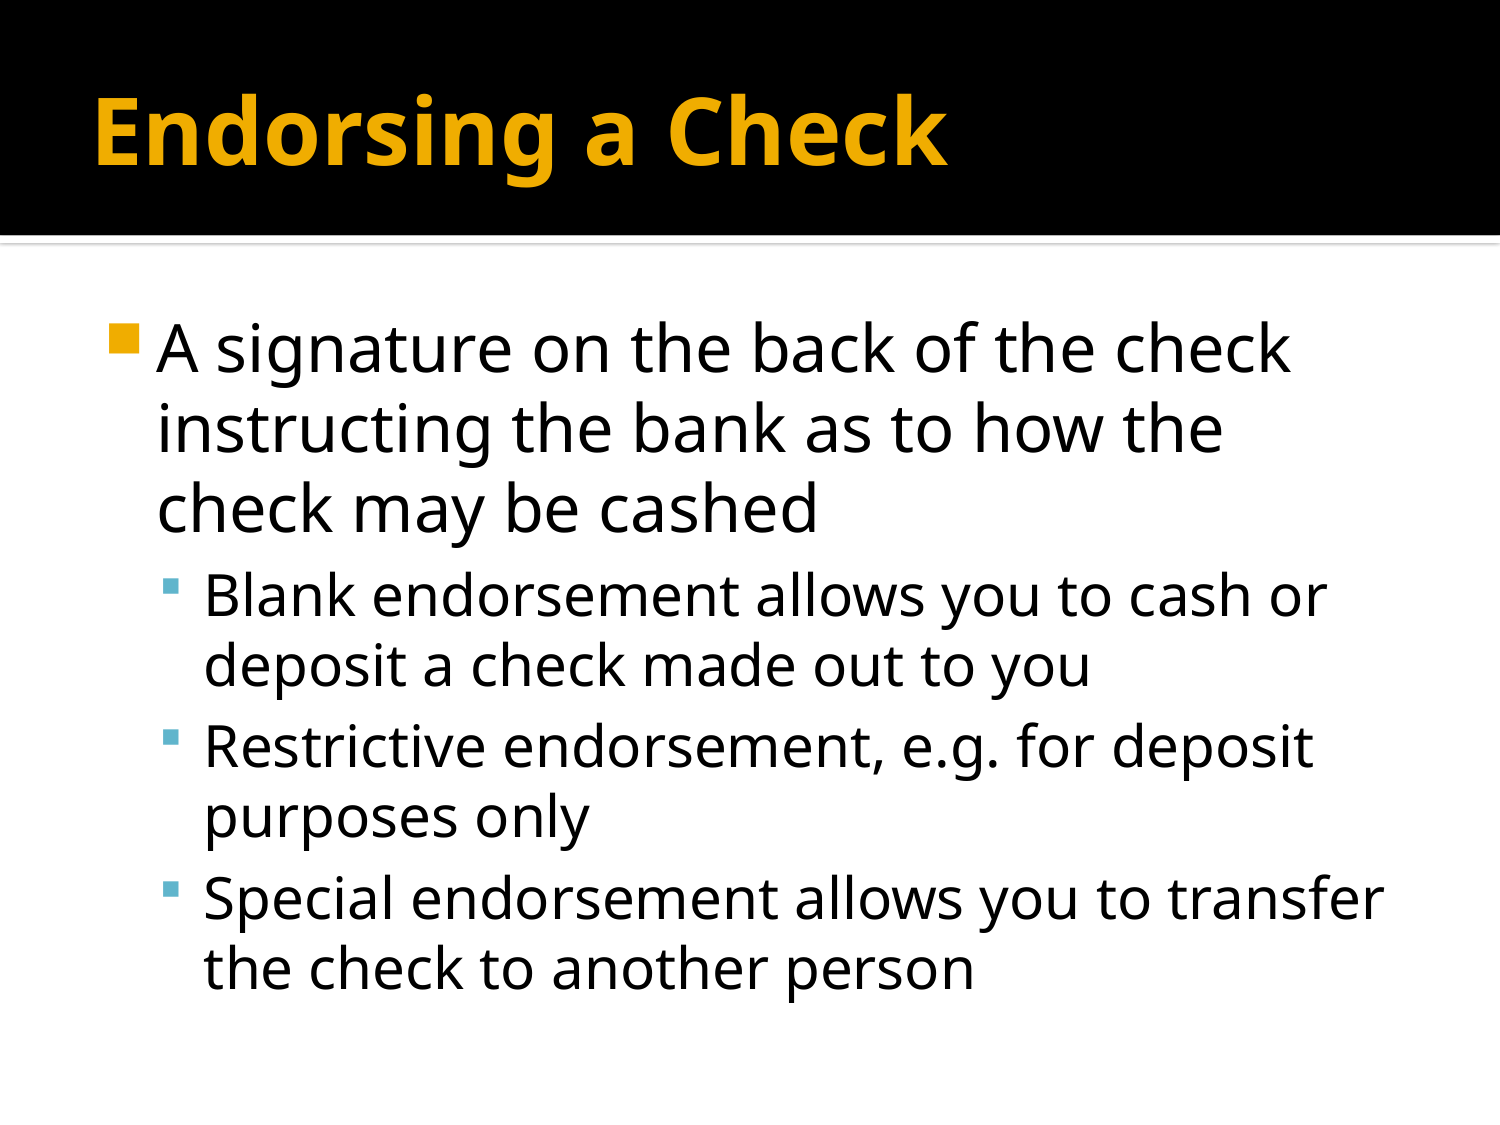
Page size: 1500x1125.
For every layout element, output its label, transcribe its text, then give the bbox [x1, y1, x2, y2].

title Endorsing a Check [75, 25, 1425, 231]
list A signature on the back of the check instructing the bank as to how the check may be cashed Blank endorsement allows you to cash or deposit a check made out to you Restrictive endorsement, e.g. for deposit purposes only Special endorsement allows you to transfer the check to another person [75, 291, 1425, 1050]
